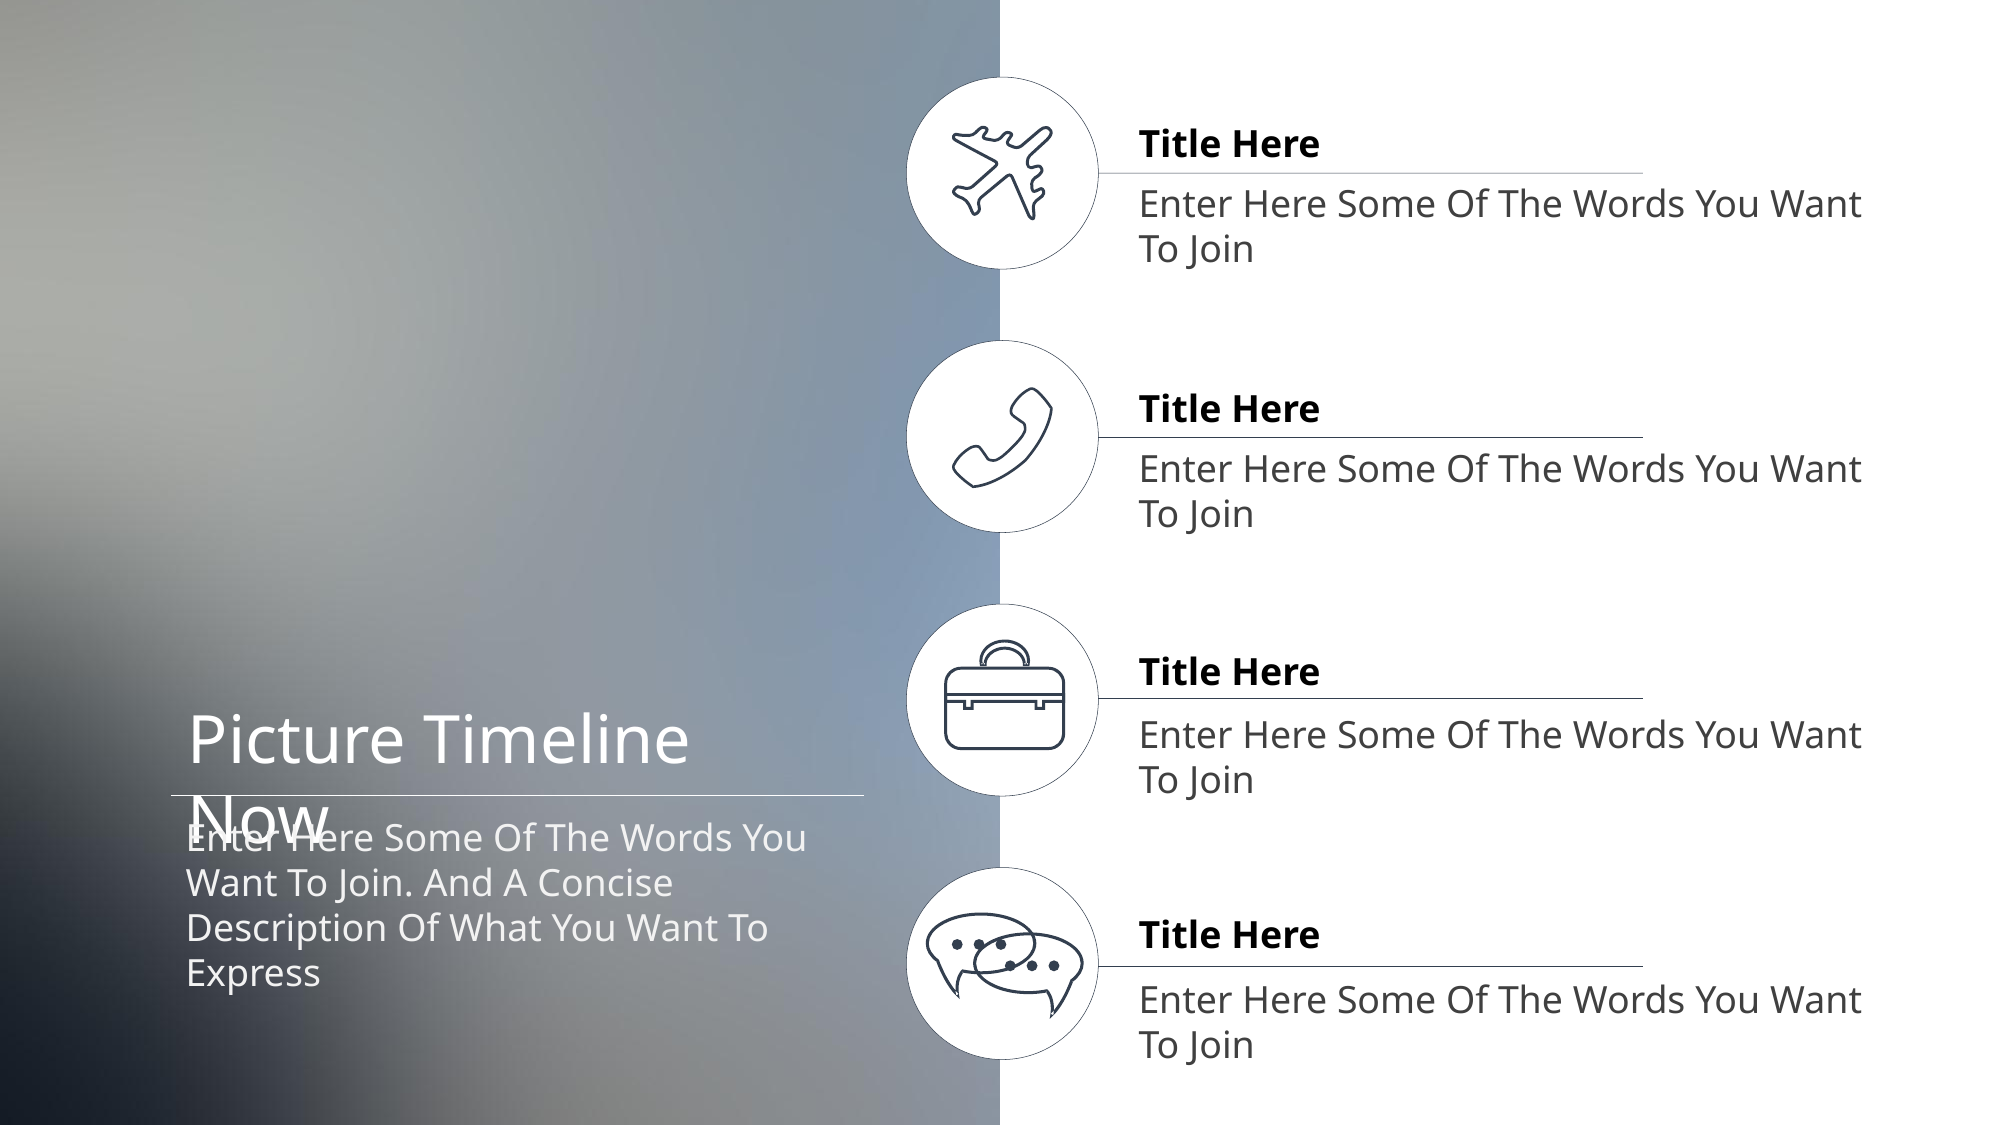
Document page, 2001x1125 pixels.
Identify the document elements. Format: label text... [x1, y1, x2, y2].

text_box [925, 912, 1084, 1019]
text_box [1000, 387, 1053, 480]
text_box Title Here [1123, 640, 1367, 698]
text_box Title Here [1123, 903, 1367, 964]
text_box Enter Here Some Of The Words You Want To Join [1123, 438, 1898, 543]
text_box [944, 639, 1066, 750]
text_box [1000, 866, 1100, 1016]
text_box Enter Here Some Of The Words You Want To Join [1123, 703, 1898, 809]
text_box [1000, 602, 1100, 798]
text_box Title Here [1123, 112, 1367, 172]
text_box Enter Here Some Of The Words You Want To Join [1123, 172, 1898, 278]
text_box [1000, 1019, 1082, 1061]
text_box Title Here [1123, 377, 1367, 437]
text_box Enter Here Some Of The Words You Want To Join [1123, 968, 1898, 1074]
text_box [1000, 126, 1053, 221]
text_box [1000, 76, 1100, 271]
text_box [1000, 339, 1100, 534]
picture [0, 0, 1000, 1125]
